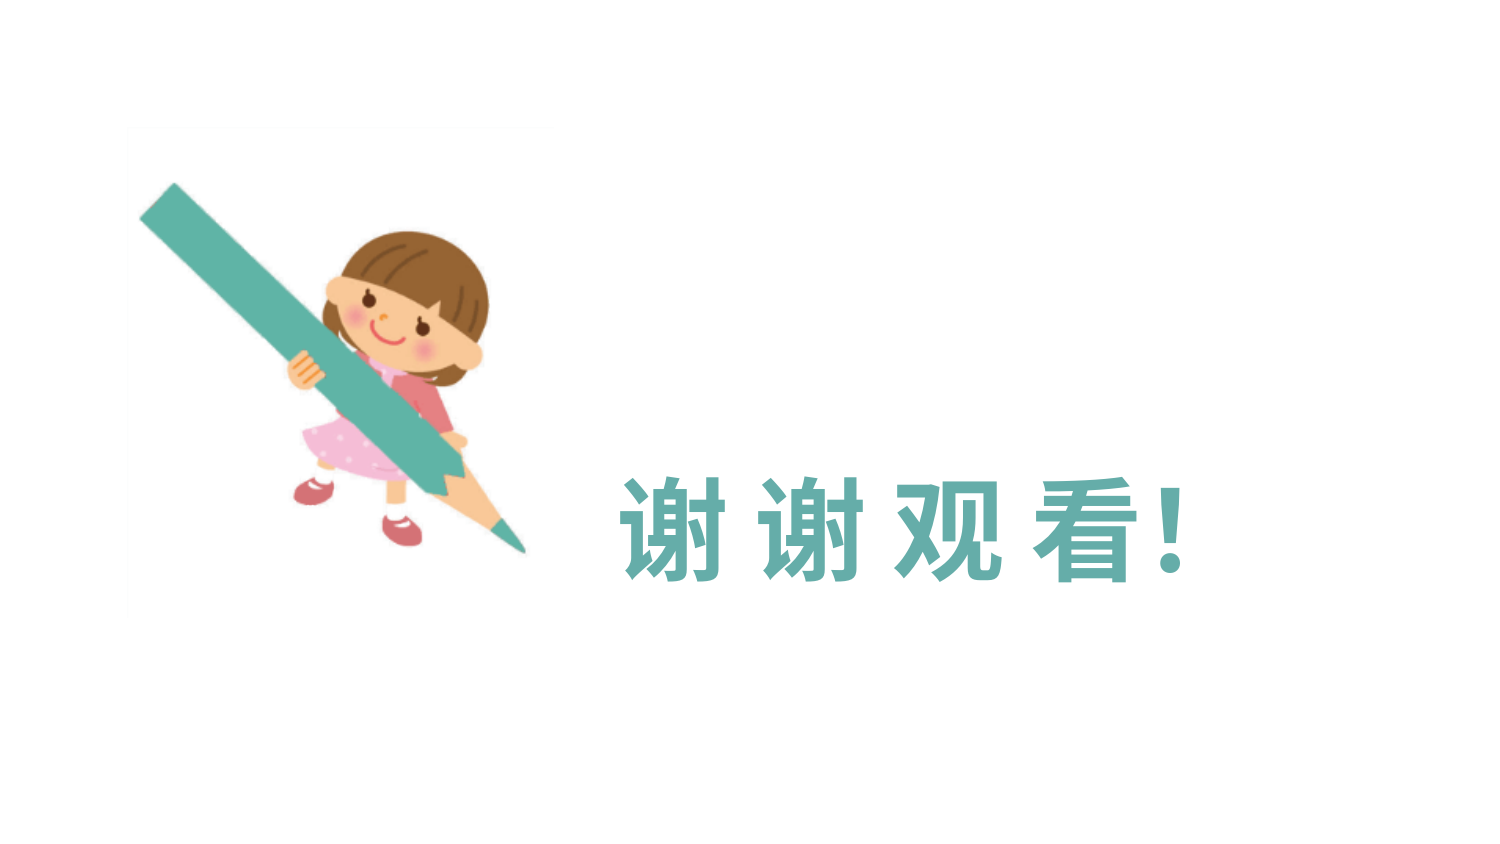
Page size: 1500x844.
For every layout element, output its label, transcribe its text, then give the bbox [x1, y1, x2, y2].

picture [127, 127, 554, 618]
text_box 谢 谢 观 看！ [604, 453, 1267, 601]
